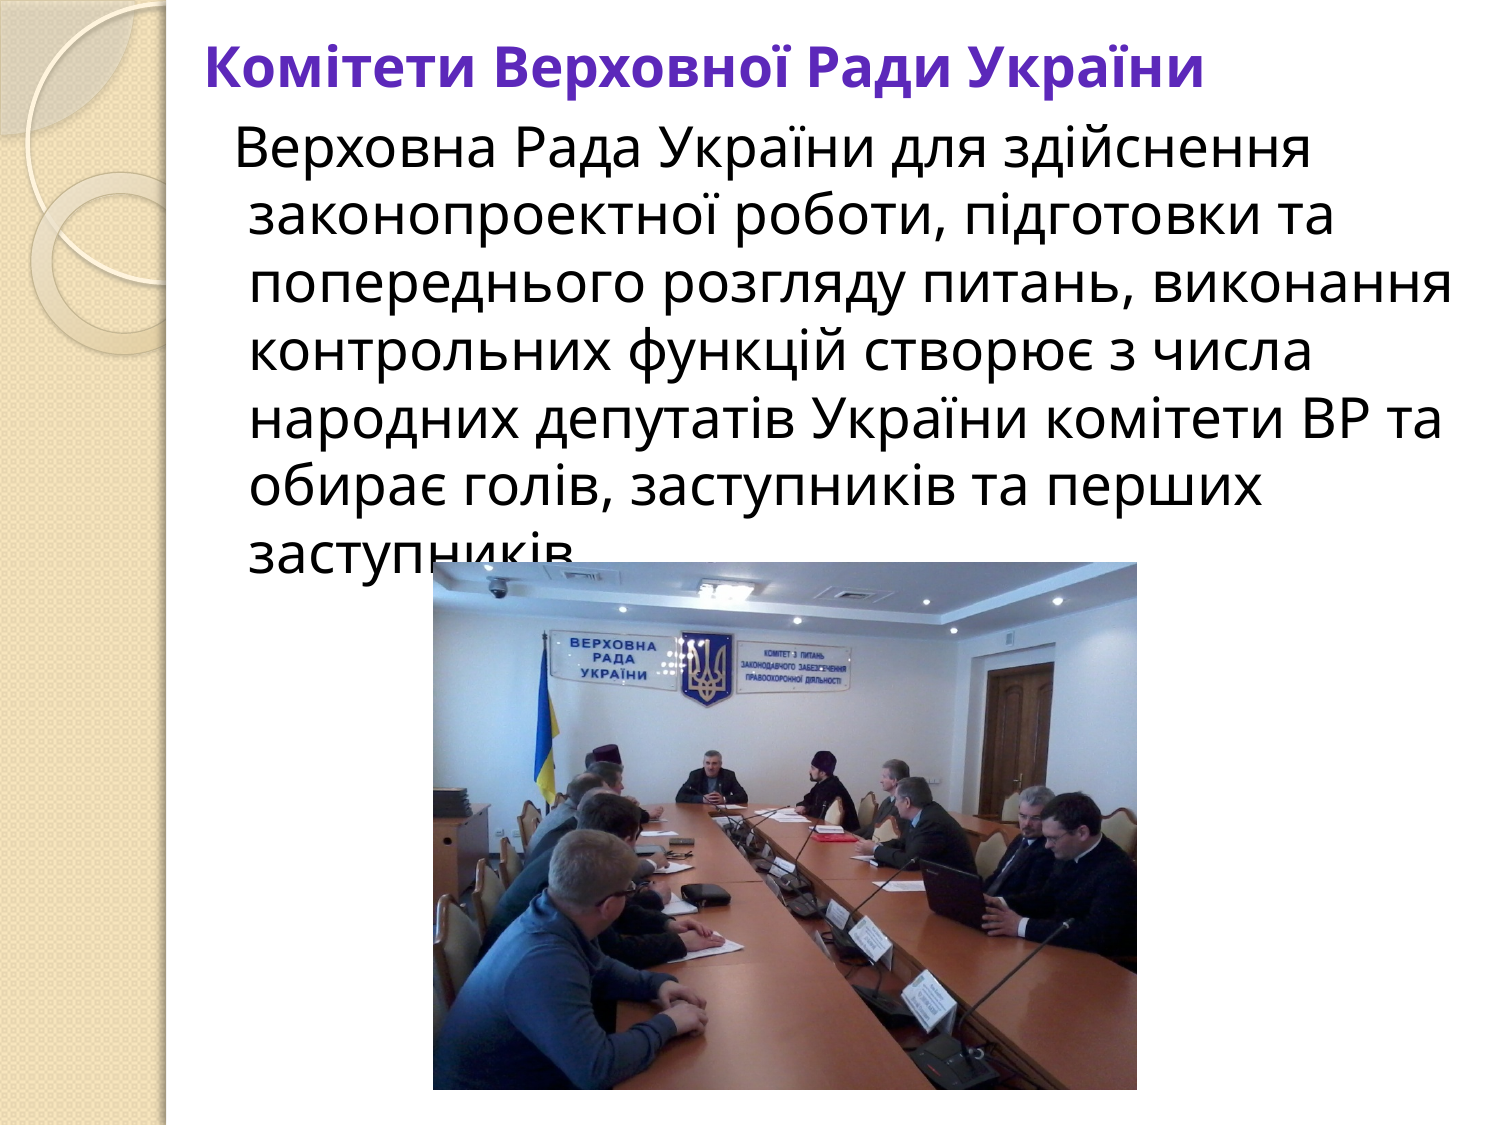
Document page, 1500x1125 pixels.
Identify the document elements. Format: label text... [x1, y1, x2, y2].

picture [433, 562, 1137, 1091]
list Комітети Верховної Ради України Верховна Рада України для здійснення законопроектної роботи, підготовки та попереднього розгляду питань, виконання контрольних функцій створює з числа народних депутатів України комітети ВР та обирає голів, заступників та перших заступників. [175, 23, 1500, 598]
